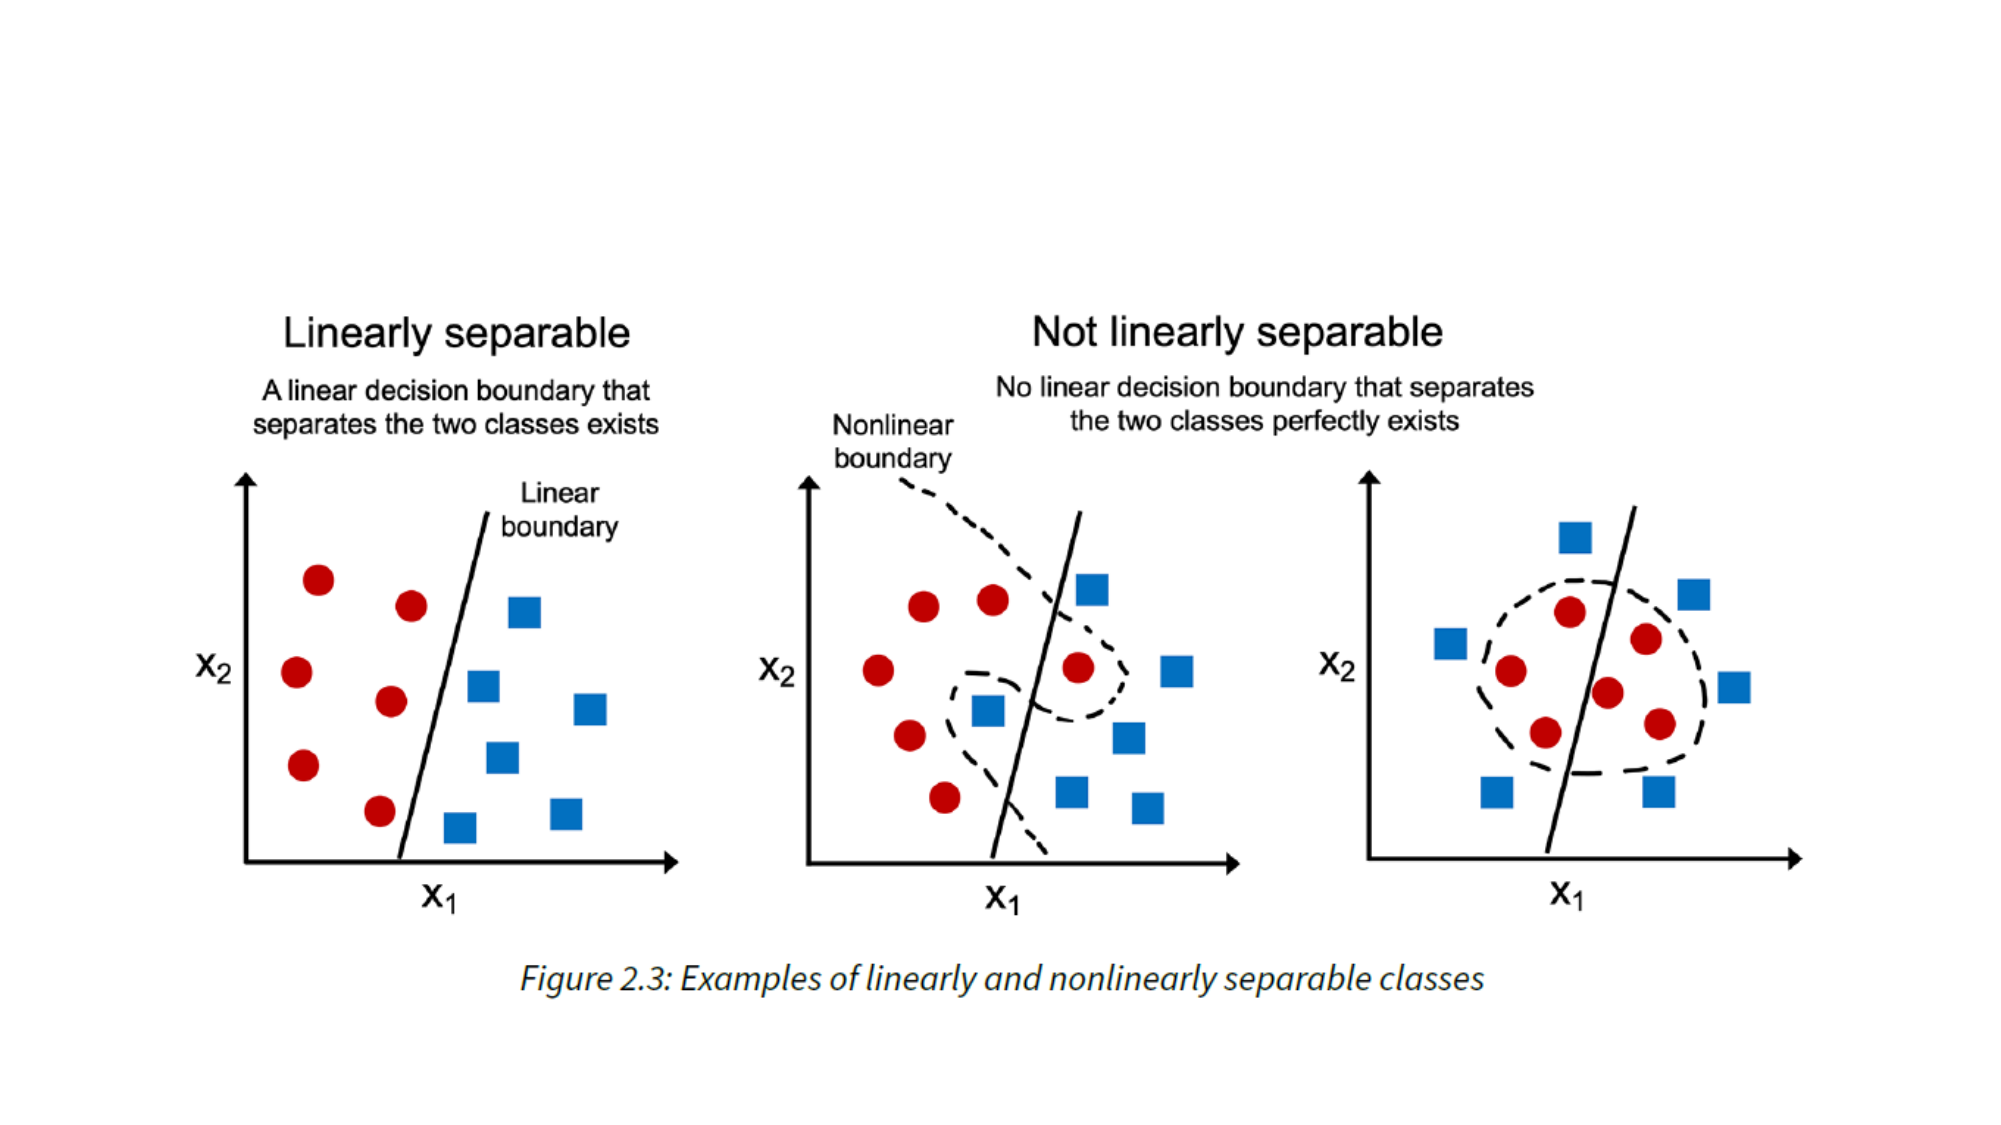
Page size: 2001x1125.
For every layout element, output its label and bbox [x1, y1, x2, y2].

list [181, 299, 1818, 1014]
